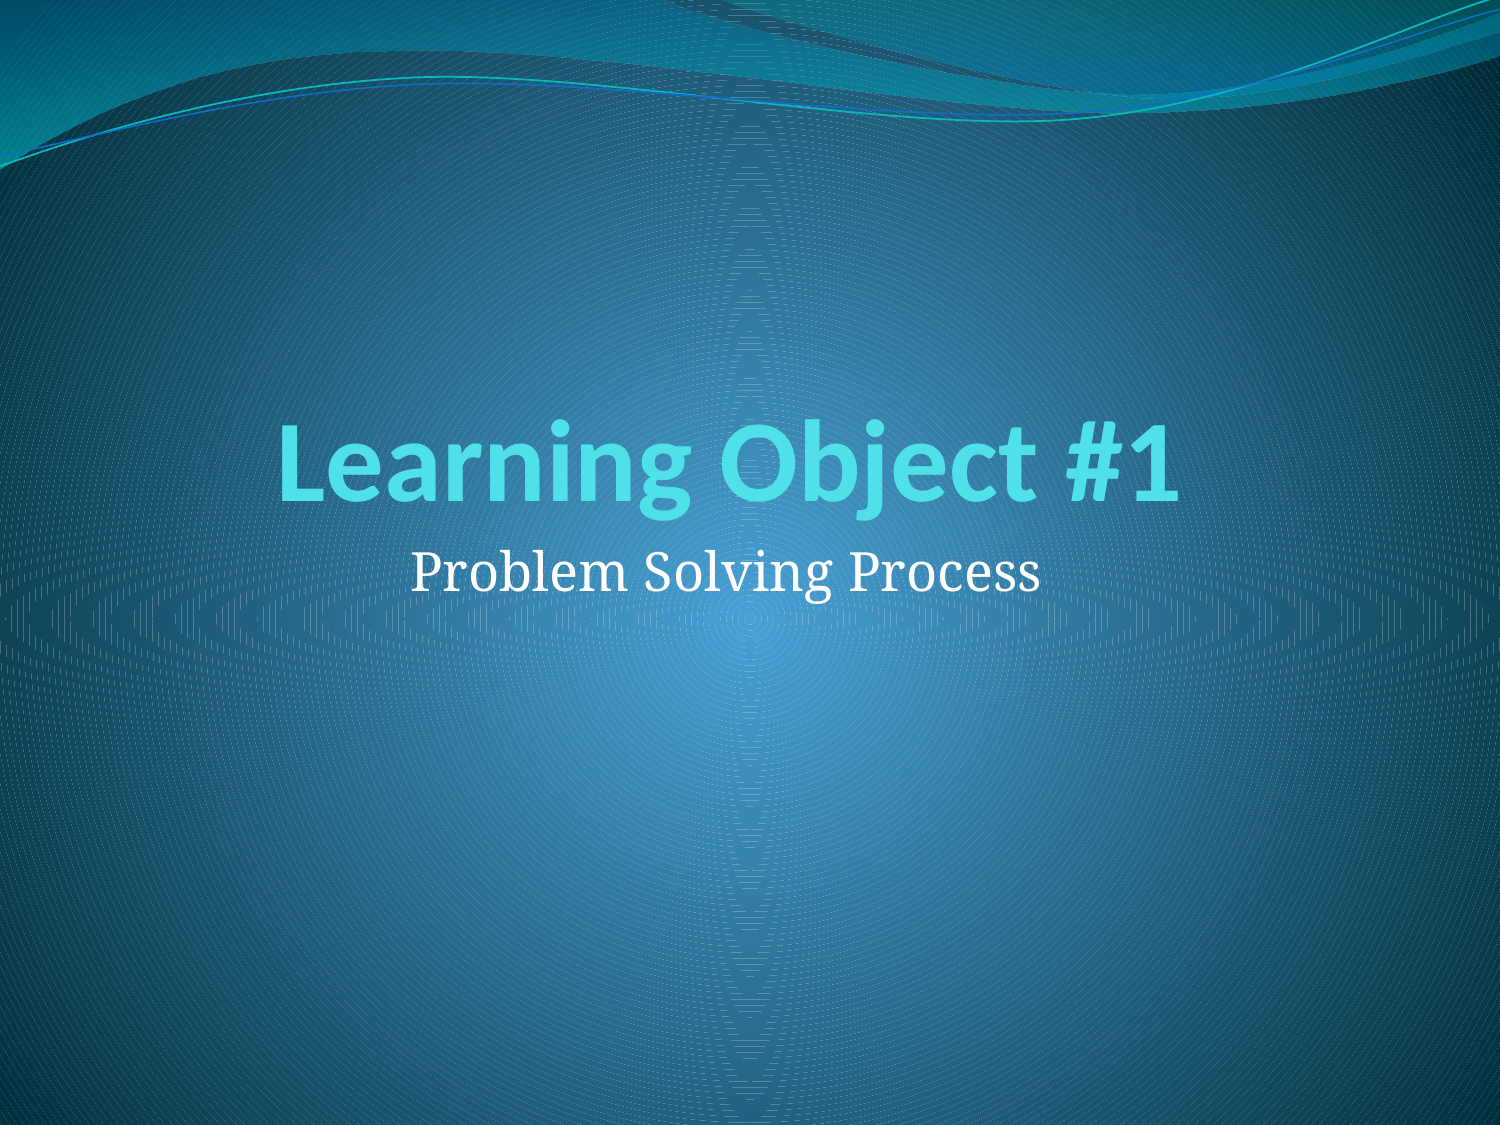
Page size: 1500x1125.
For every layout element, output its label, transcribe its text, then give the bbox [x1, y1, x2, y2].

subtitle Problem Solving Process [87, 529, 1376, 818]
title Learning Object #1 [87, 224, 1376, 525]
